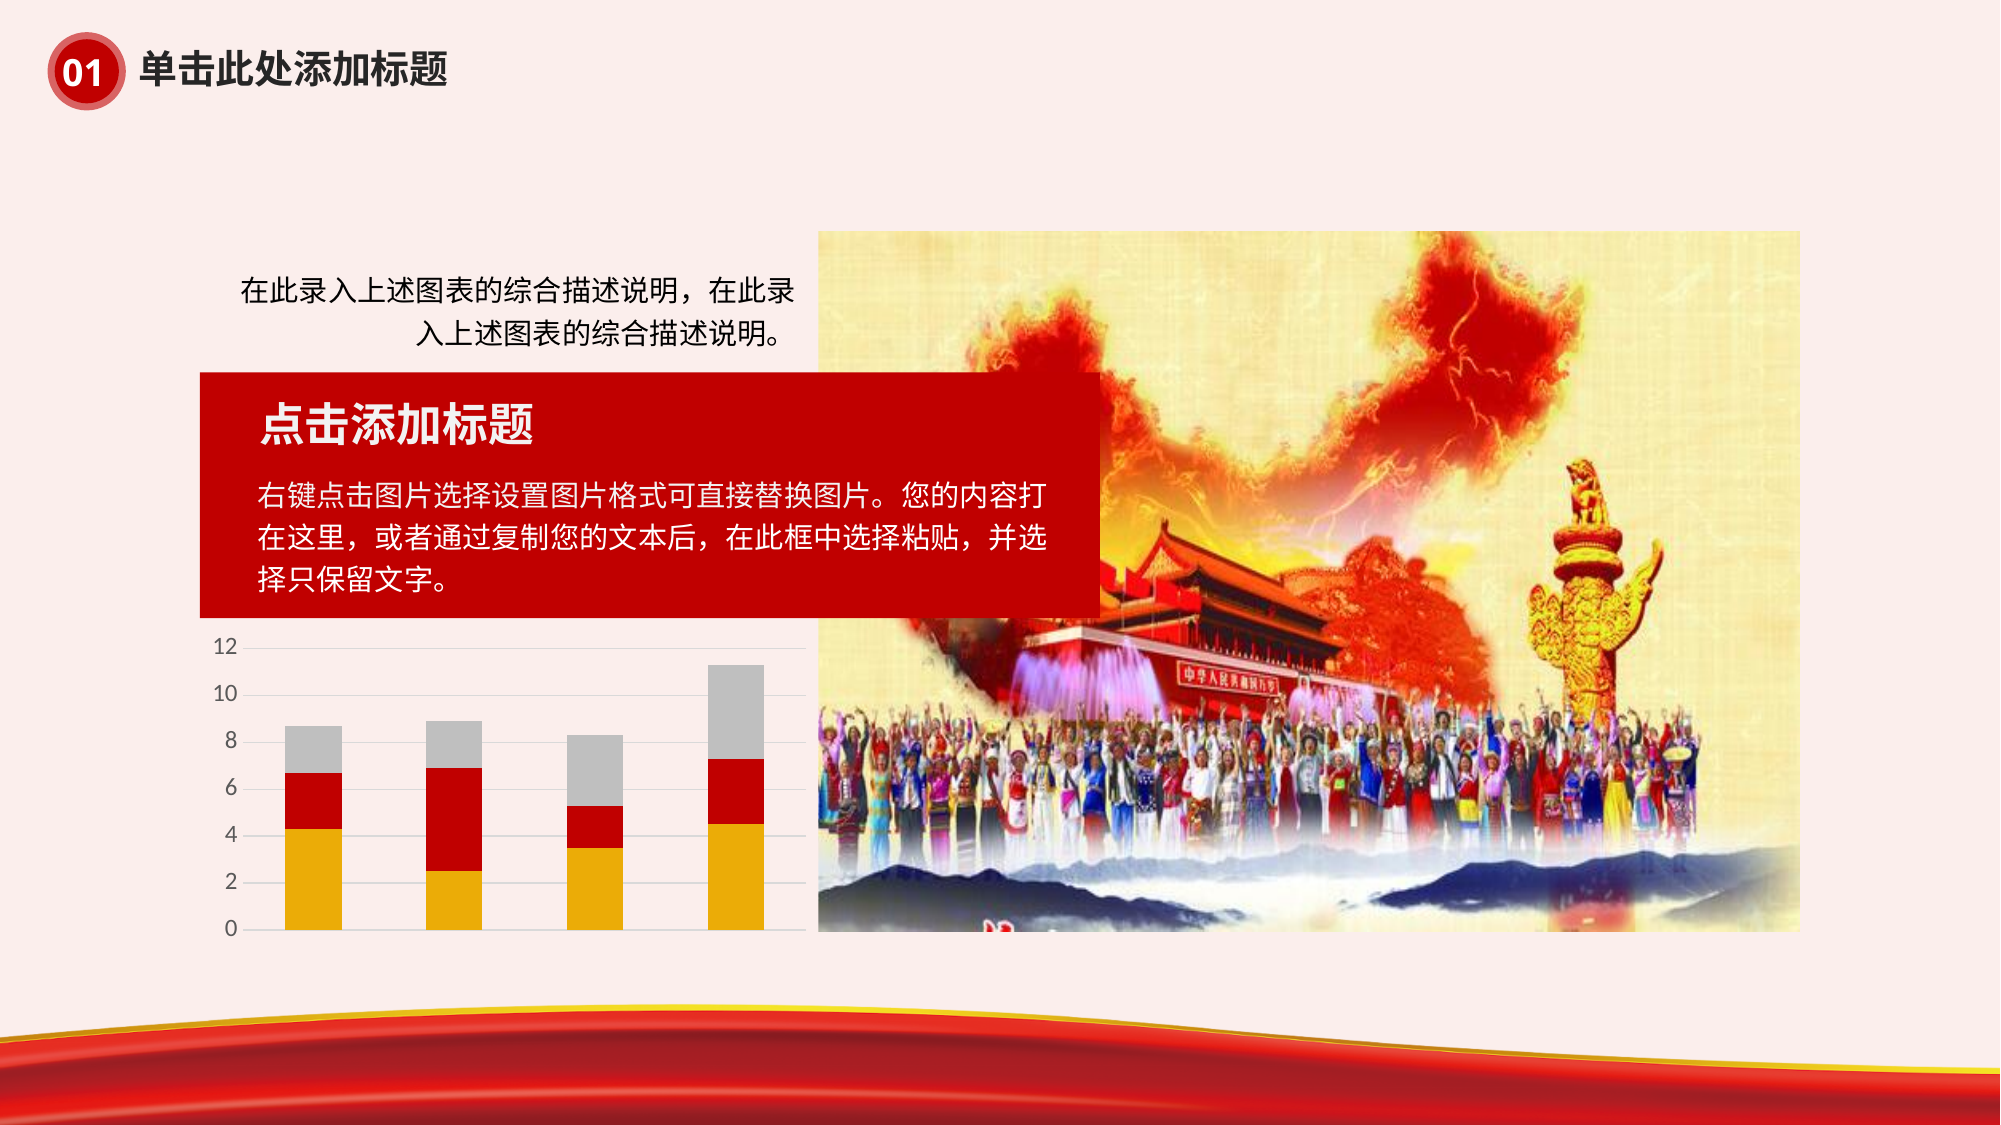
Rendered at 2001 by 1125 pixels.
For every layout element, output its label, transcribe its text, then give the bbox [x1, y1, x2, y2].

chart [199, 629, 819, 949]
text_box 单击此处添加标题 [123, 36, 482, 99]
text_box 在此录入上述图表的综合描述说明，在此录入上述图表的综合描述说明。 [200, 255, 811, 358]
text_box [61, 101, 113, 111]
text_box 点击添加标题 [248, 390, 546, 457]
text_box [61, 32, 112, 41]
text_box 01 [47, 41, 149, 101]
picture [0, 931, 2000, 1125]
text_box 右键点击图片选择设置图片格式可直接替换图片。您的内容打在这里，或者通过复制您的文本后，在此框中选择粘贴，并选择只保留文字。 [246, 464, 1082, 602]
text_box [817, 230, 1801, 931]
text_box [199, 371, 1101, 619]
